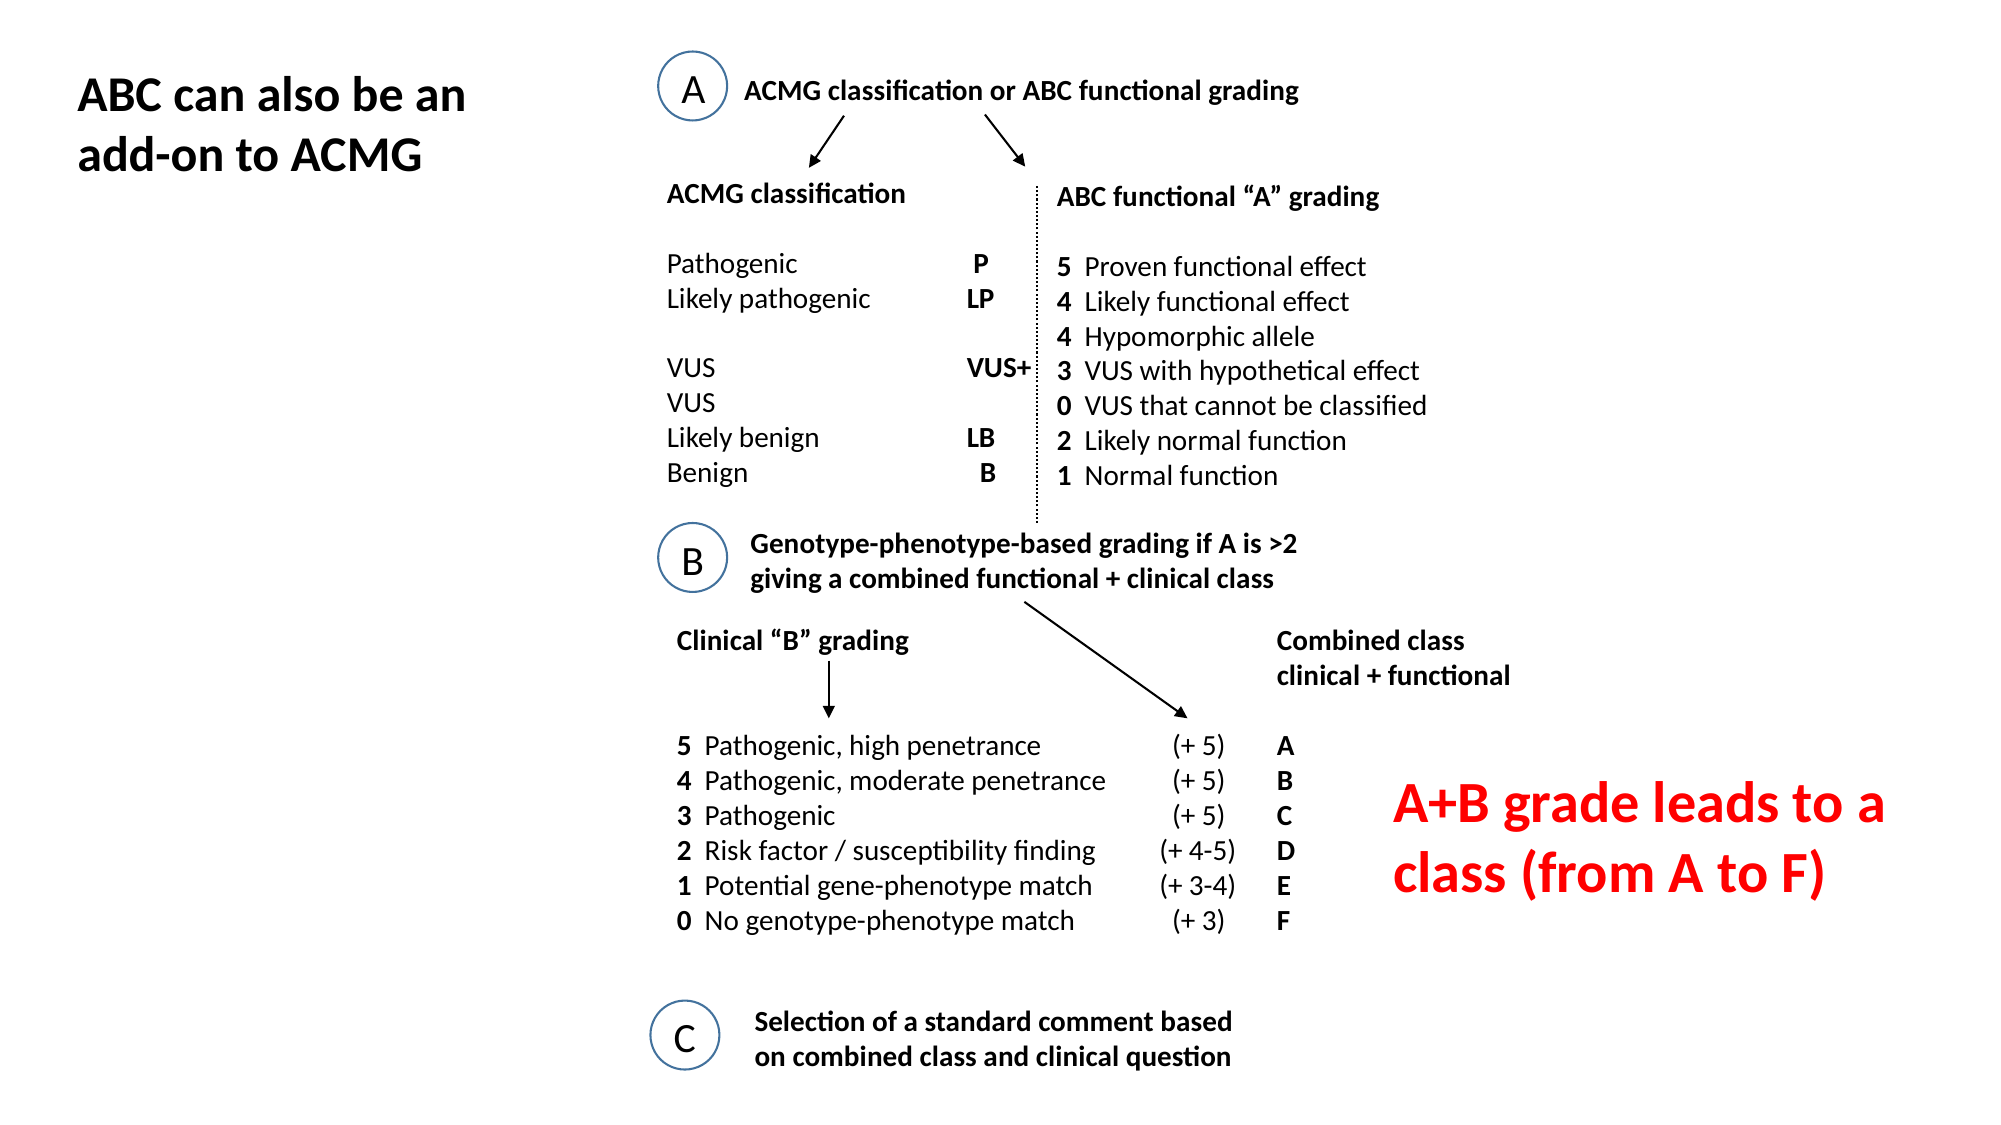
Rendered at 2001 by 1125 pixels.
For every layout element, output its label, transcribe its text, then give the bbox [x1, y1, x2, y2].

text_box Genotype-phenotype-based grading if A is >2 giving a combined functional + clinical class [735, 517, 1314, 602]
text_box A+B grade leads to a class (from A to F) [1378, 756, 1915, 912]
text_box ABC functional “A” grading 5 Proven functional effect 4 Likely functional effect 4 Hypomorphic allele 3 VUS with hypothetical effect 0 VUS that cannot be classified 2 Likely normal function 1 Normal function [1042, 169, 1450, 499]
text_box ABC can also be an add-on to ACMG [62, 54, 482, 190]
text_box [658, 522, 728, 592]
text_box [808, 115, 844, 168]
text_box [1024, 602, 1188, 719]
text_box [658, 51, 728, 121]
text_box Selection of a standard comment based on combined class and clinical question [739, 995, 1255, 1080]
text_box ACMG classification Pathogenic P Likely pathogenic LP VUS VUS+ VUS Likely benign LB Benign B [652, 166, 1047, 496]
text_box ACMG classification or ABC functional grading [729, 63, 1315, 114]
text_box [650, 1000, 720, 1070]
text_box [984, 114, 1026, 167]
text_box Clinical “B” grading Combined class clinical + functional 5 Pathogenic, high penetrance (+ 5) A 4 Pathogenic, moderate penetrance (+ 5) B 3 Pathogenic (+ 5) C 2 Risk factor / susceptibility finding (+ 4-5) D 1 Potential gene-phenotype match (+ 3-4) E 0 No genotype-phenotype match (+ 3) F [662, 613, 1533, 979]
